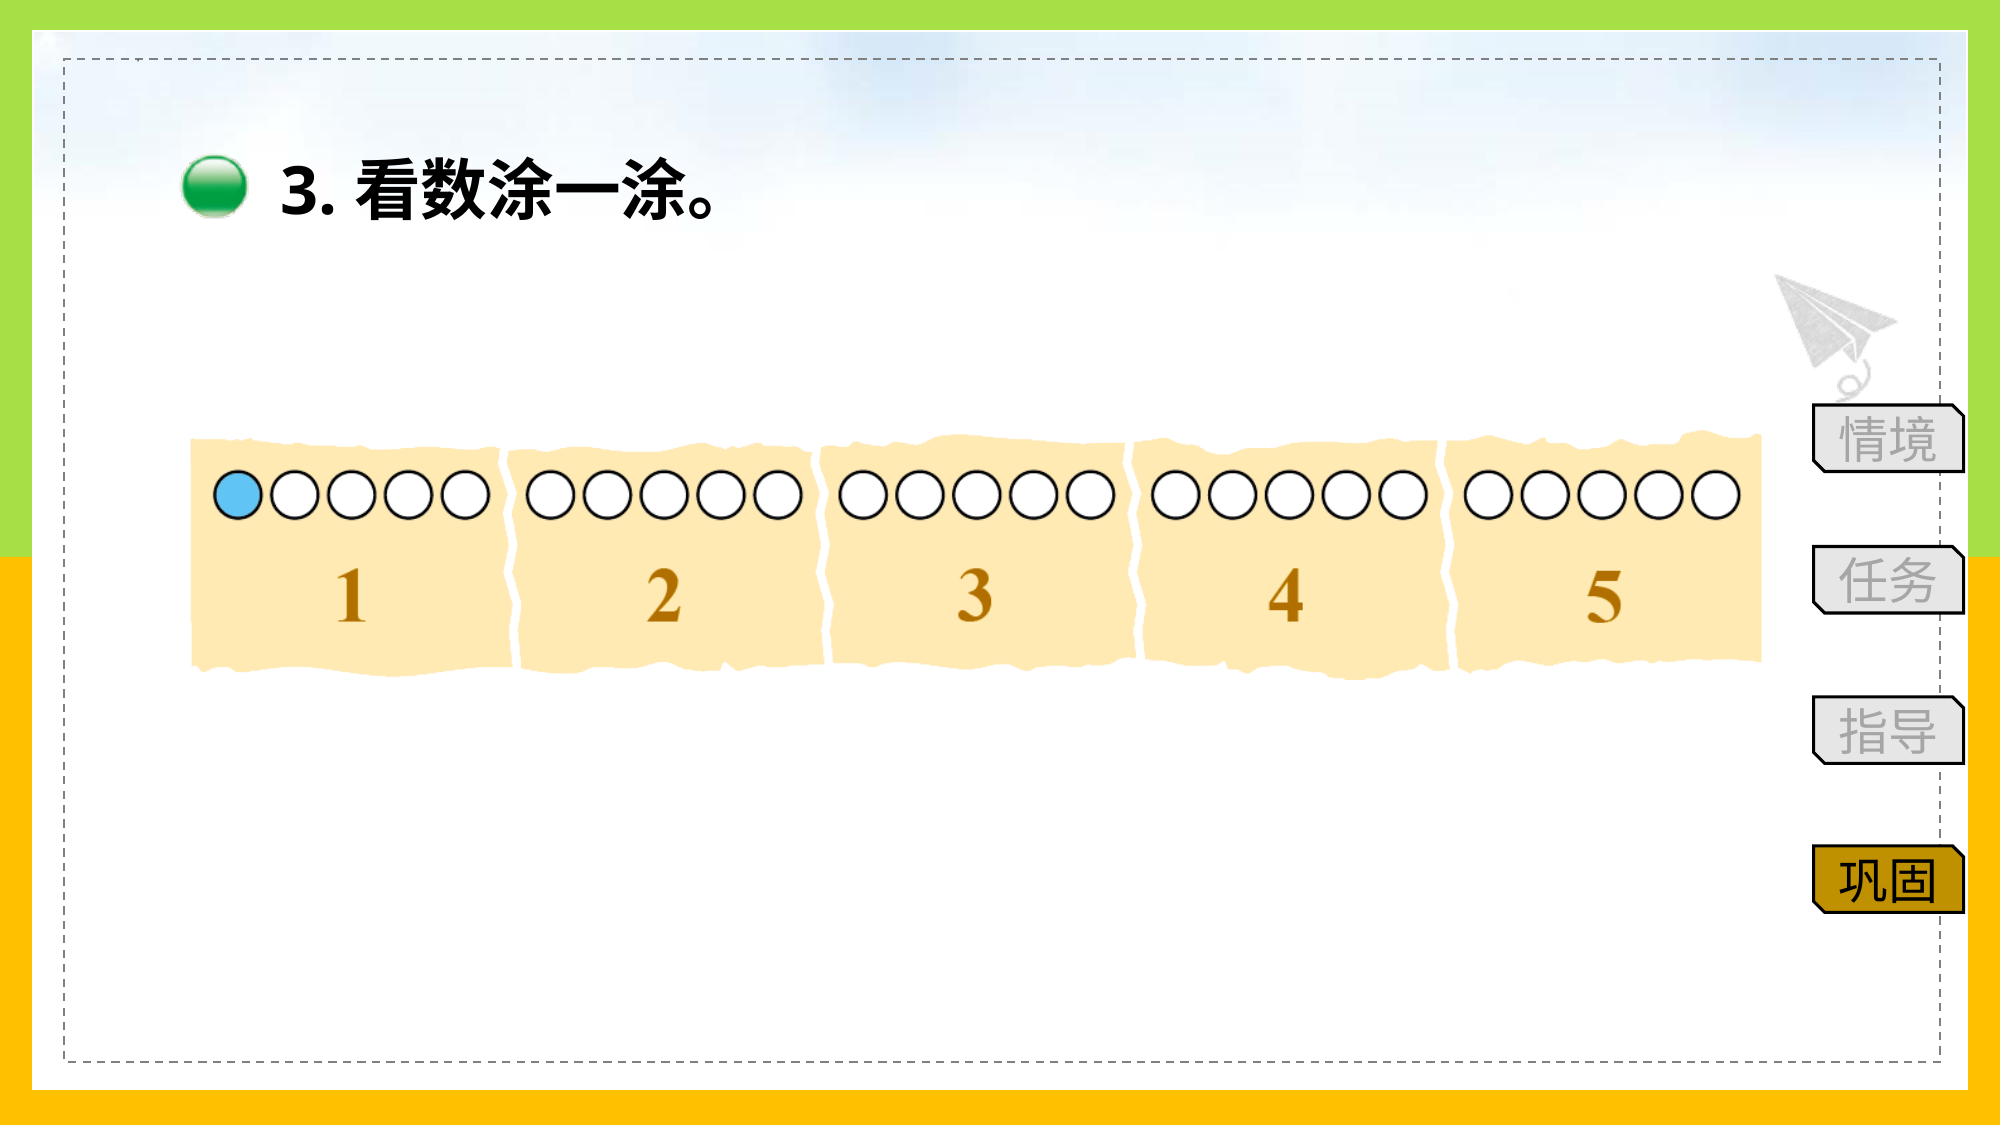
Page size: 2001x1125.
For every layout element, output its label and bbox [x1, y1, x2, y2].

text_box [1706, 236, 1964, 913]
picture [34, 32, 1966, 1088]
text_box [174, 72, 770, 237]
